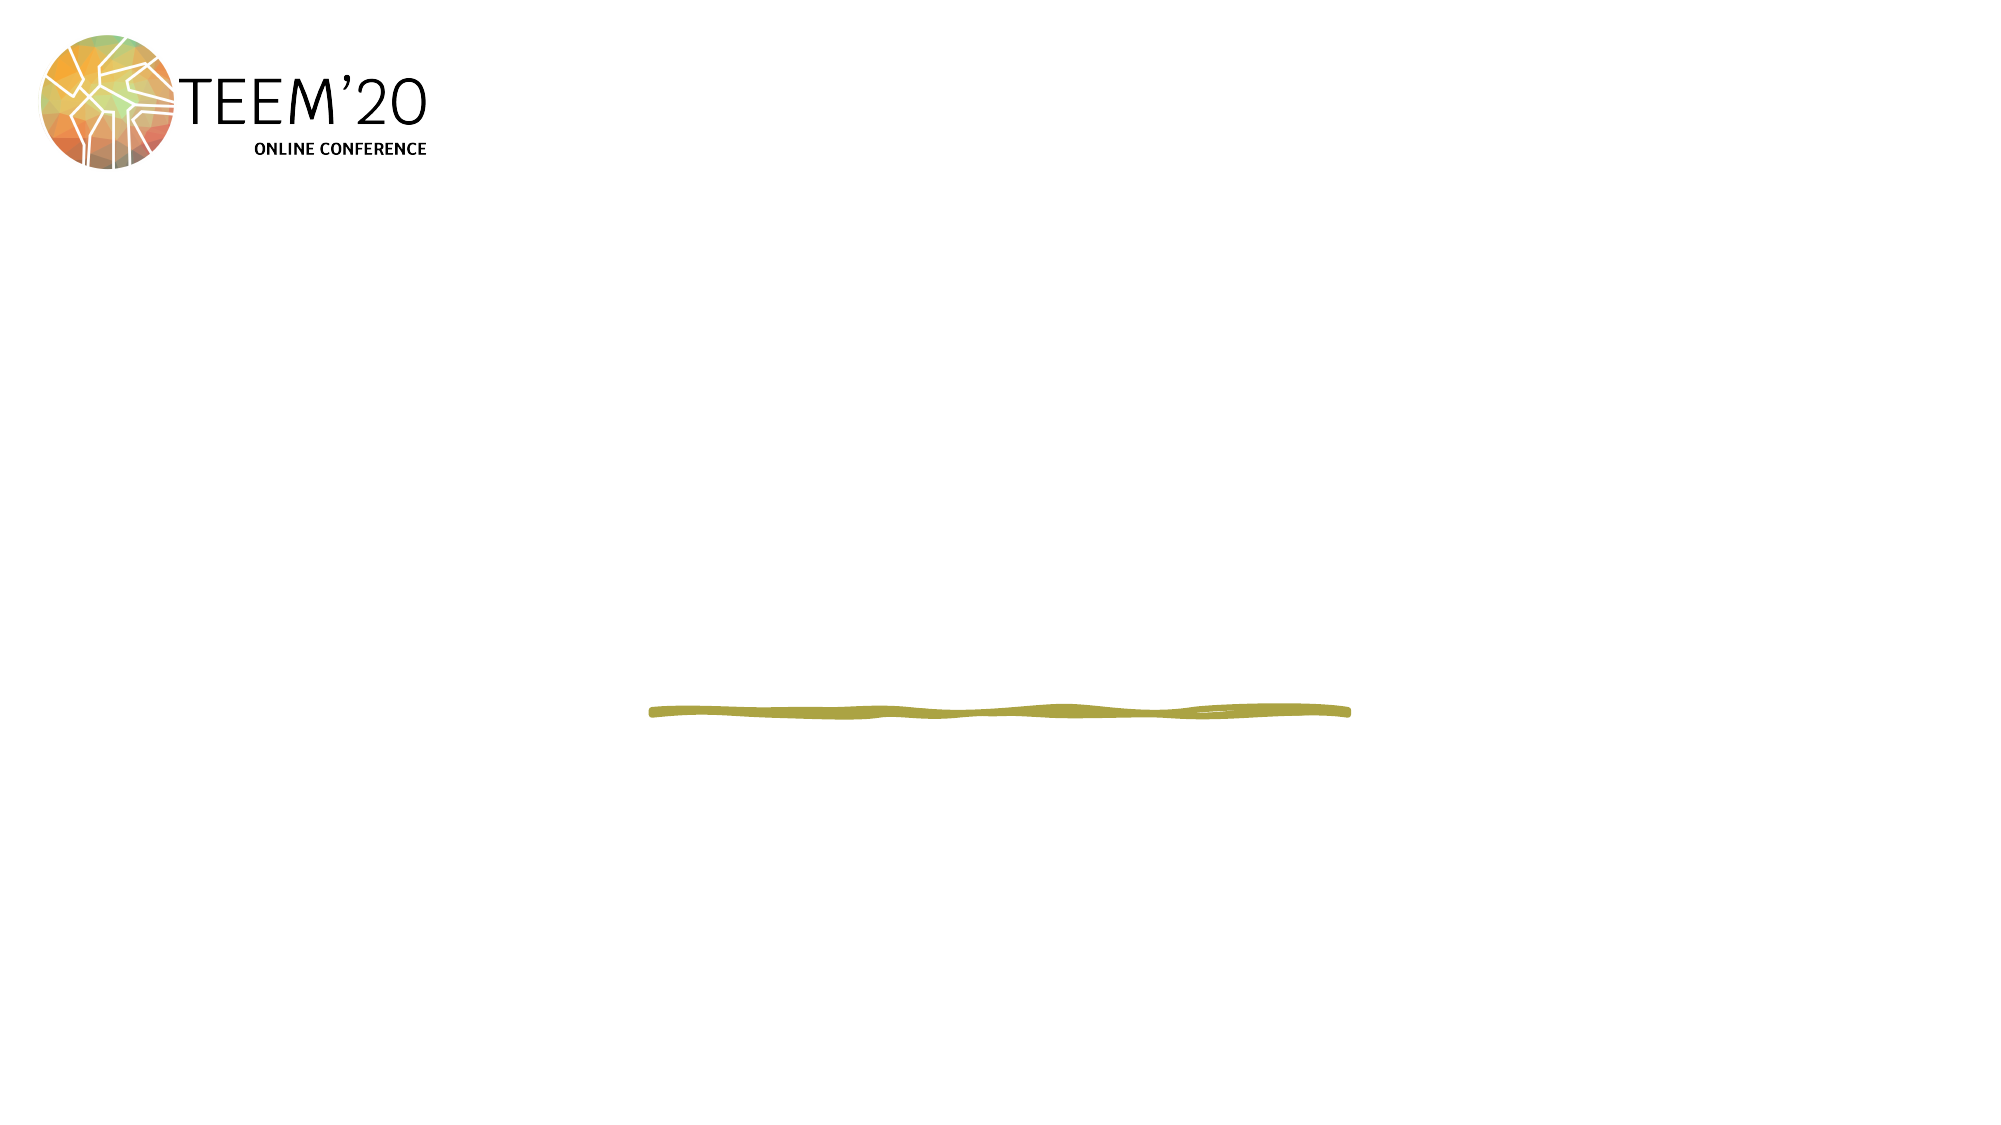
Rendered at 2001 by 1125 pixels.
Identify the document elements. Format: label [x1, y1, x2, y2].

picture [30, 21, 437, 183]
